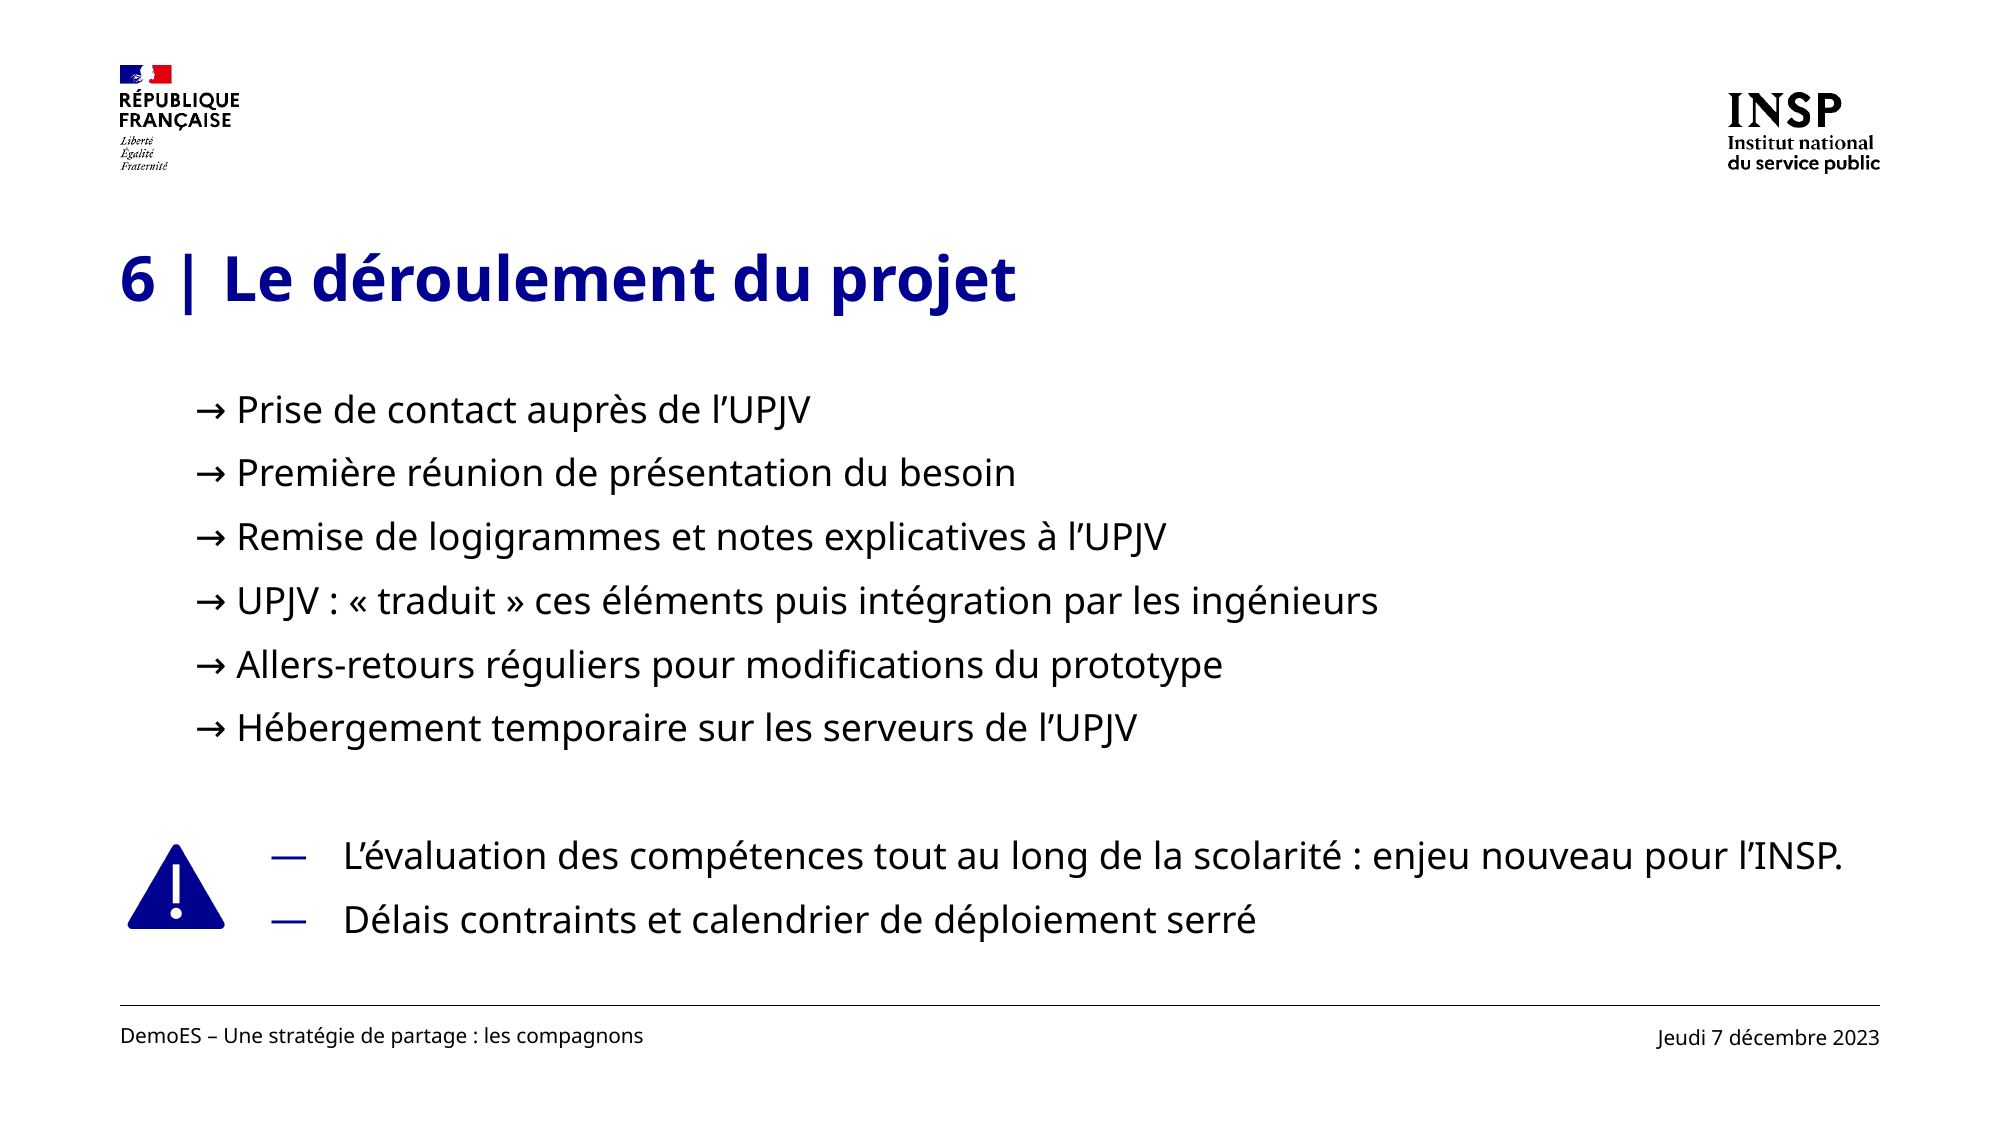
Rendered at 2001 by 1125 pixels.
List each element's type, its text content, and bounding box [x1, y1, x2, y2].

picture [122, 833, 230, 940]
text_box → Prise de contact auprès de l’UPJV → Première réunion de présentation du besoin → Remise de logigrammes et notes explicatives à l’UPJV → UPJV : « traduit » ces éléments puis intégration par les ingénieurs → Allers-retours réguliers pour modifications du prototype → Hébergement temporaire sur les serveurs de l’UPJV L’évaluation des compétences tout au long de la scolarité : enjeu nouveau pour l’INSP. Délais contraints et calendrier de déploiement serré [120, 393, 1942, 991]
picture [1728, 92, 1880, 174]
picture [120, 65, 239, 170]
text_box 6 | Le déroulement du projet [120, 238, 1942, 393]
slide_number Jeudi 7 décembre 2023 [1597, 1007, 1880, 1068]
footer DemoES – Une stratégie de partage : les compagnons [120, 1007, 1597, 1068]
